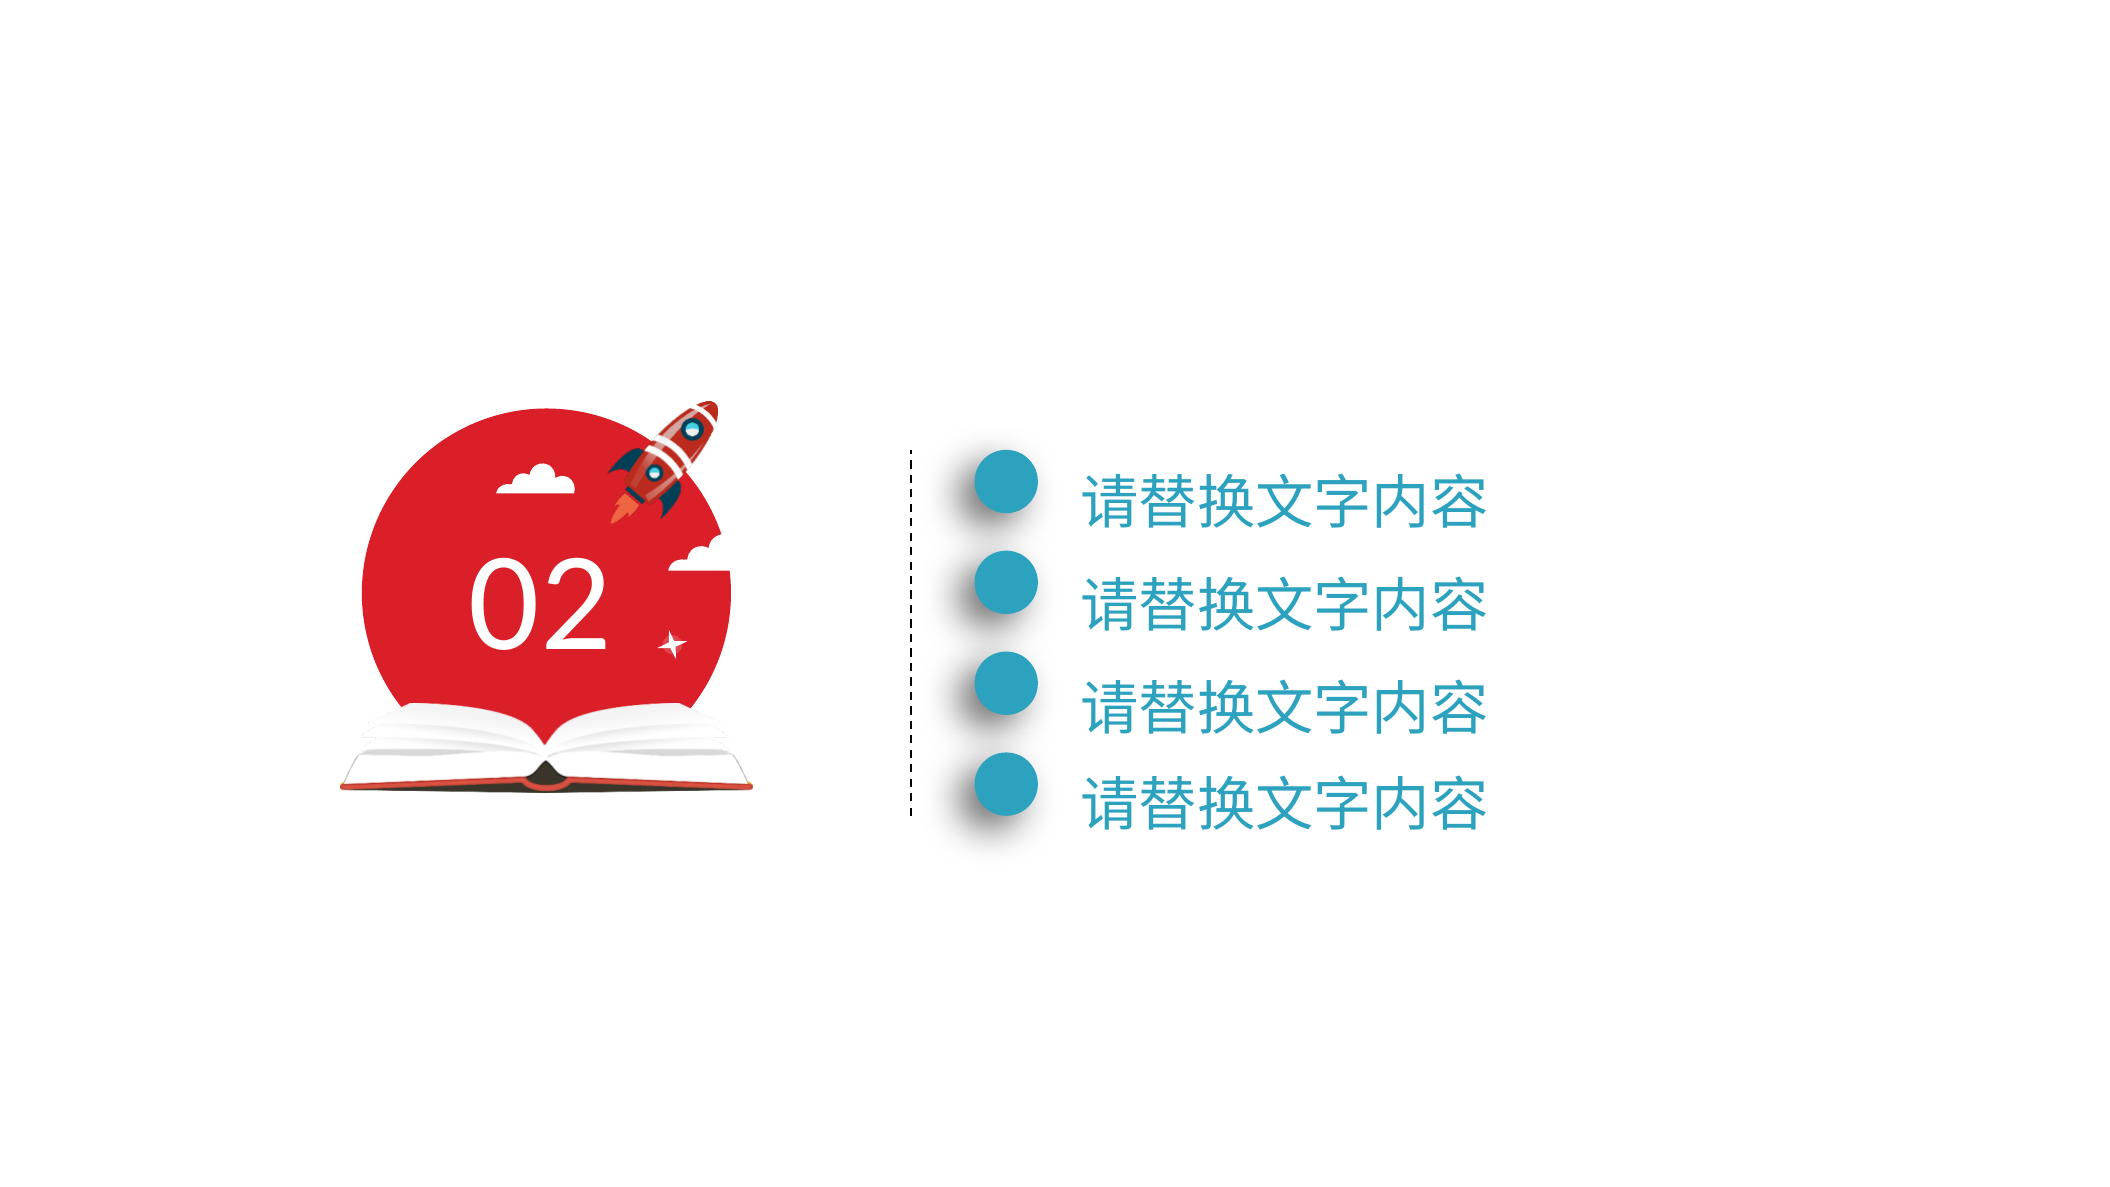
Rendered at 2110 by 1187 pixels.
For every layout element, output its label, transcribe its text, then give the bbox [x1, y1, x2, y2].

text_box [973, 650, 1039, 716]
text_box 请替换文字内容 [1065, 546, 1504, 646]
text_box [324, 401, 764, 793]
text_box [973, 549, 1039, 616]
text_box [973, 751, 1039, 817]
text_box 请替换文字内容 [1065, 649, 1504, 745]
text_box [973, 448, 1039, 515]
text_box 请替换文字内容 [1065, 745, 1504, 845]
text_box 请替换文字内容 [1065, 443, 1504, 543]
